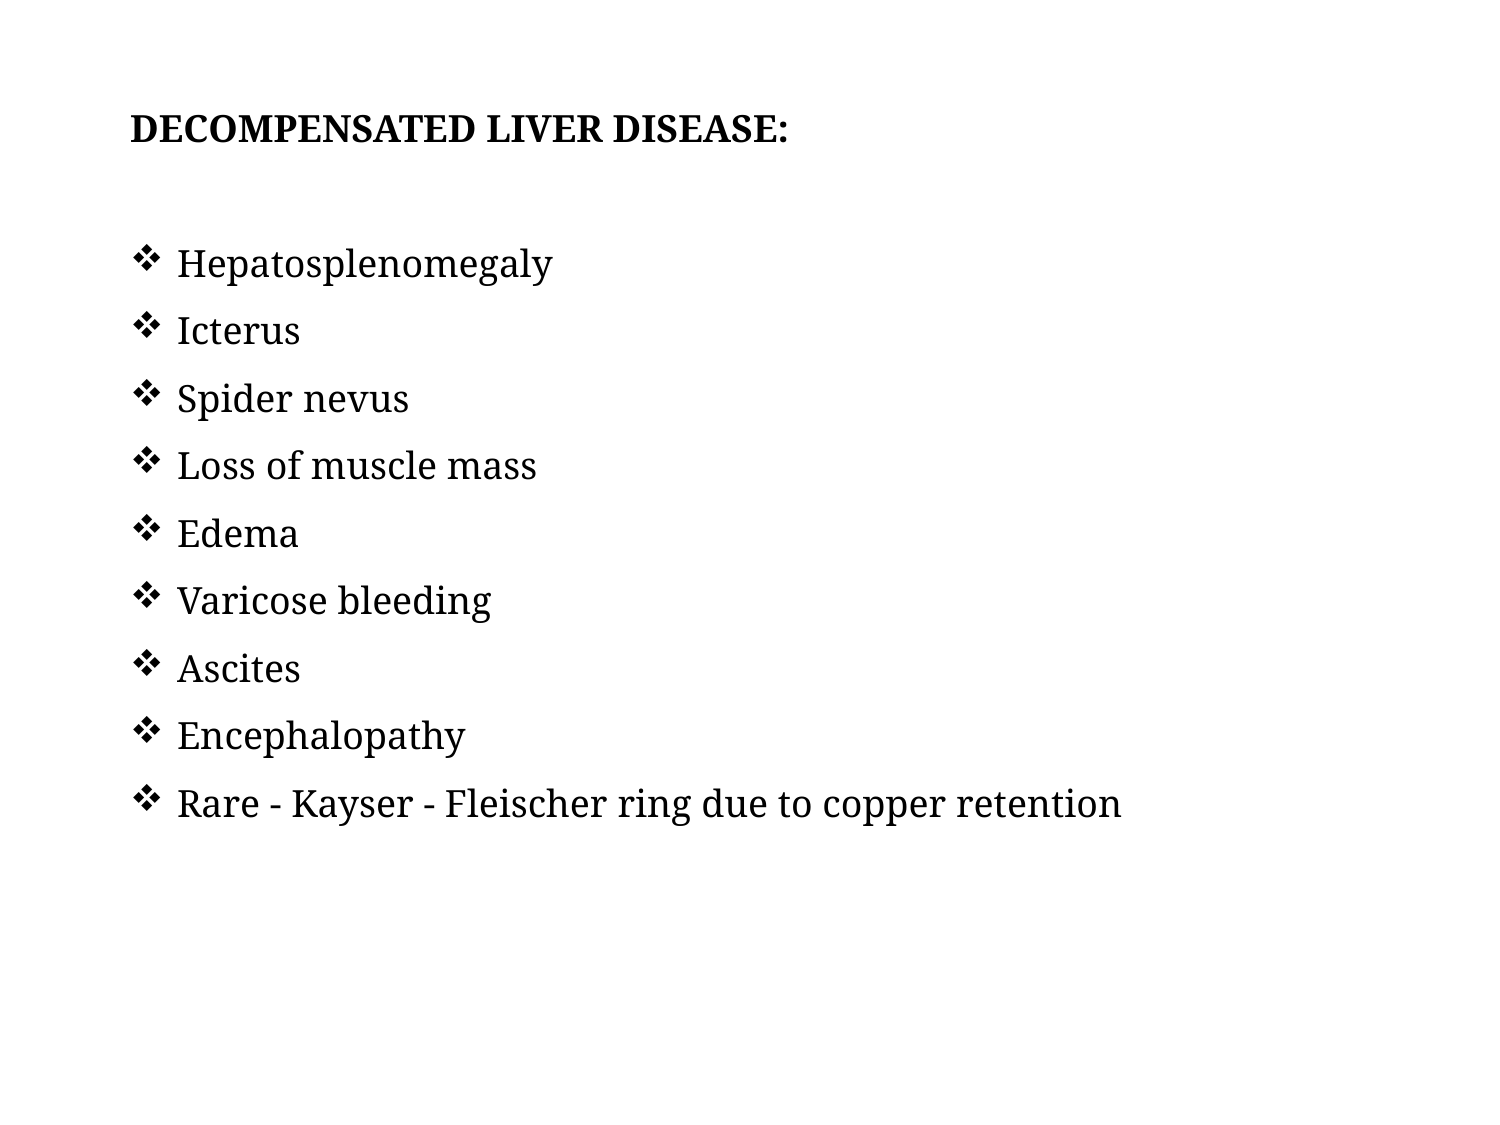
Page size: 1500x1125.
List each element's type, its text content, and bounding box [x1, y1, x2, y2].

text_box DECOMPENSATED LIVER DISEASE: Hepatosplenomegaly Icterus Spider nevus Loss of muscle mass Edema Varicose bleeding Ascites Encephalopathy Rare - Kayser - Fleischer ring due to copper retention [115, 75, 1139, 833]
